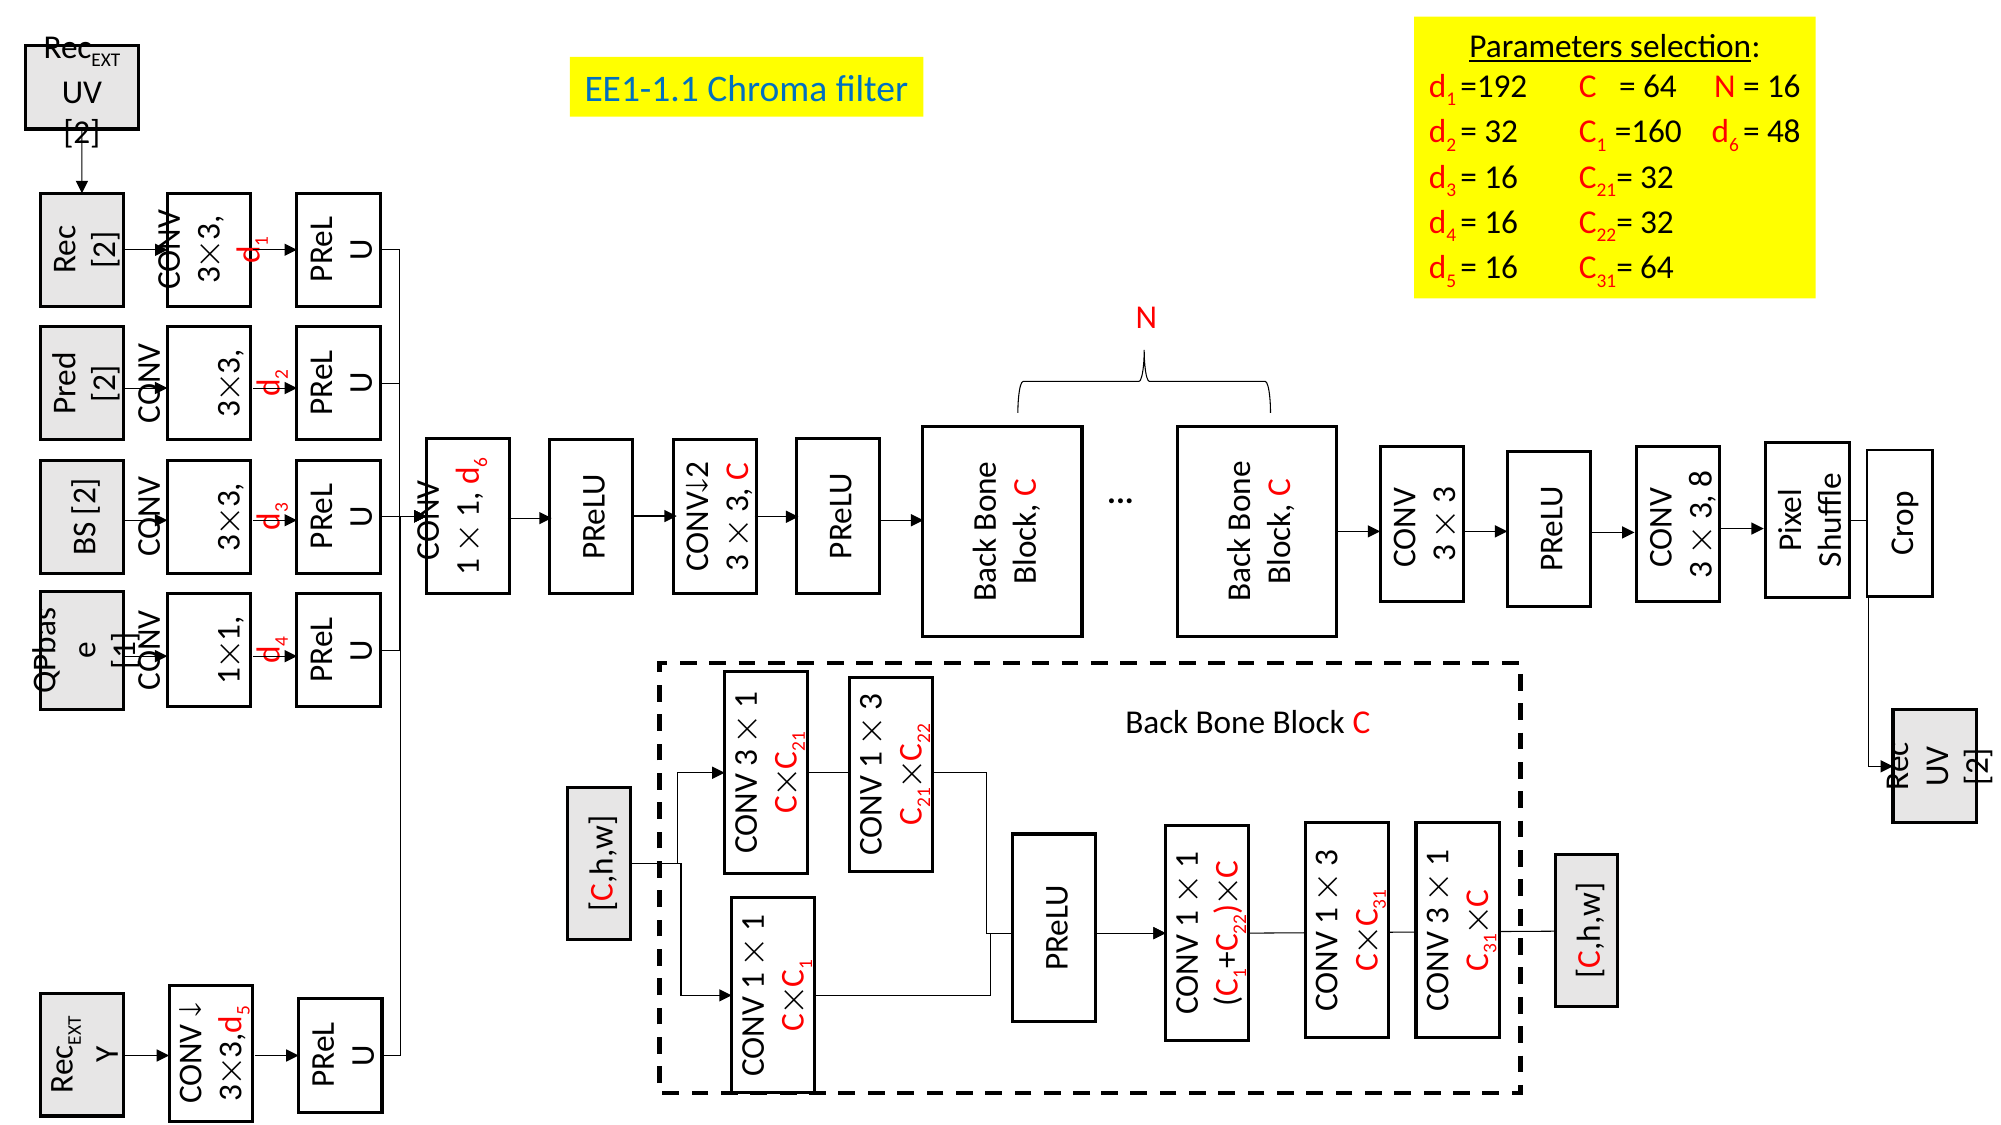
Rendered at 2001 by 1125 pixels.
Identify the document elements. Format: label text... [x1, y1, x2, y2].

text_box [659, 662, 1522, 1094]
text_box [1849, 520, 1893, 767]
text_box Pred [2] [39, 326, 125, 441]
text_box CONV 33,d2 [166, 326, 252, 441]
text_box [C,h,w] [567, 786, 630, 940]
text_box N [1120, 287, 1180, 342]
text_box CONV 1  1, d6 [427, 438, 511, 595]
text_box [814, 934, 1166, 996]
text_box Crop [1866, 449, 1933, 598]
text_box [380, 249, 427, 383]
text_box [630, 772, 725, 864]
text_box PReLU [795, 438, 881, 595]
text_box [380, 383, 427, 516]
text_box Rec UV [2] [1892, 709, 1977, 824]
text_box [381, 516, 427, 1056]
text_box CONV 3  3 [1379, 446, 1465, 603]
text_box CONV 33,d1 [166, 192, 252, 307]
text_box CONV 11,d4 [166, 593, 252, 708]
text_box PReLU [296, 459, 380, 574]
text_box PReLU [549, 439, 634, 595]
text_box PReLU [296, 192, 381, 307]
text_box CONV2 3  3, C [672, 439, 757, 595]
text_box Back Bone Block, C [1176, 425, 1337, 638]
text_box [C,h,w] [1554, 853, 1619, 1008]
text_box CONV  33,d5 [168, 985, 253, 1123]
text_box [630, 863, 732, 996]
text_box Back Bone Block C [1110, 693, 1386, 748]
text_box PReLU [296, 326, 380, 441]
text_box Parameters selection: d1 =192 C = 64 N = 16 d2 = 32 C1 =160 d6 = 48 d3 = 16 C21= 32 d4 = 16 C22= 32 d5 = 16 C31= 64 [1414, 16, 1816, 299]
text_box EE1-1.1 Chroma filter [569, 56, 924, 117]
text_box RecEXT UV [2] [24, 45, 140, 130]
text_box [1248, 930, 1616, 934]
text_box Back Bone Block, C [922, 425, 1083, 638]
text_box PReLU [298, 998, 383, 1113]
text_box Pixel Shuffle [1765, 442, 1850, 599]
text_box Rec [2] [39, 192, 125, 307]
text_box [1017, 349, 1272, 413]
text_box CONV 33,d3 [166, 459, 252, 574]
text_box BS [2] [39, 459, 125, 574]
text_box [807, 772, 1166, 934]
text_box PReLU [296, 593, 381, 708]
text_box RecEXTY [39, 992, 125, 1117]
text_box PReLU [1506, 450, 1592, 607]
text_box CONV 3  3, 8 [1636, 446, 1721, 603]
text_box QPbase [1] [39, 590, 125, 711]
text_box ... [1091, 462, 1149, 518]
